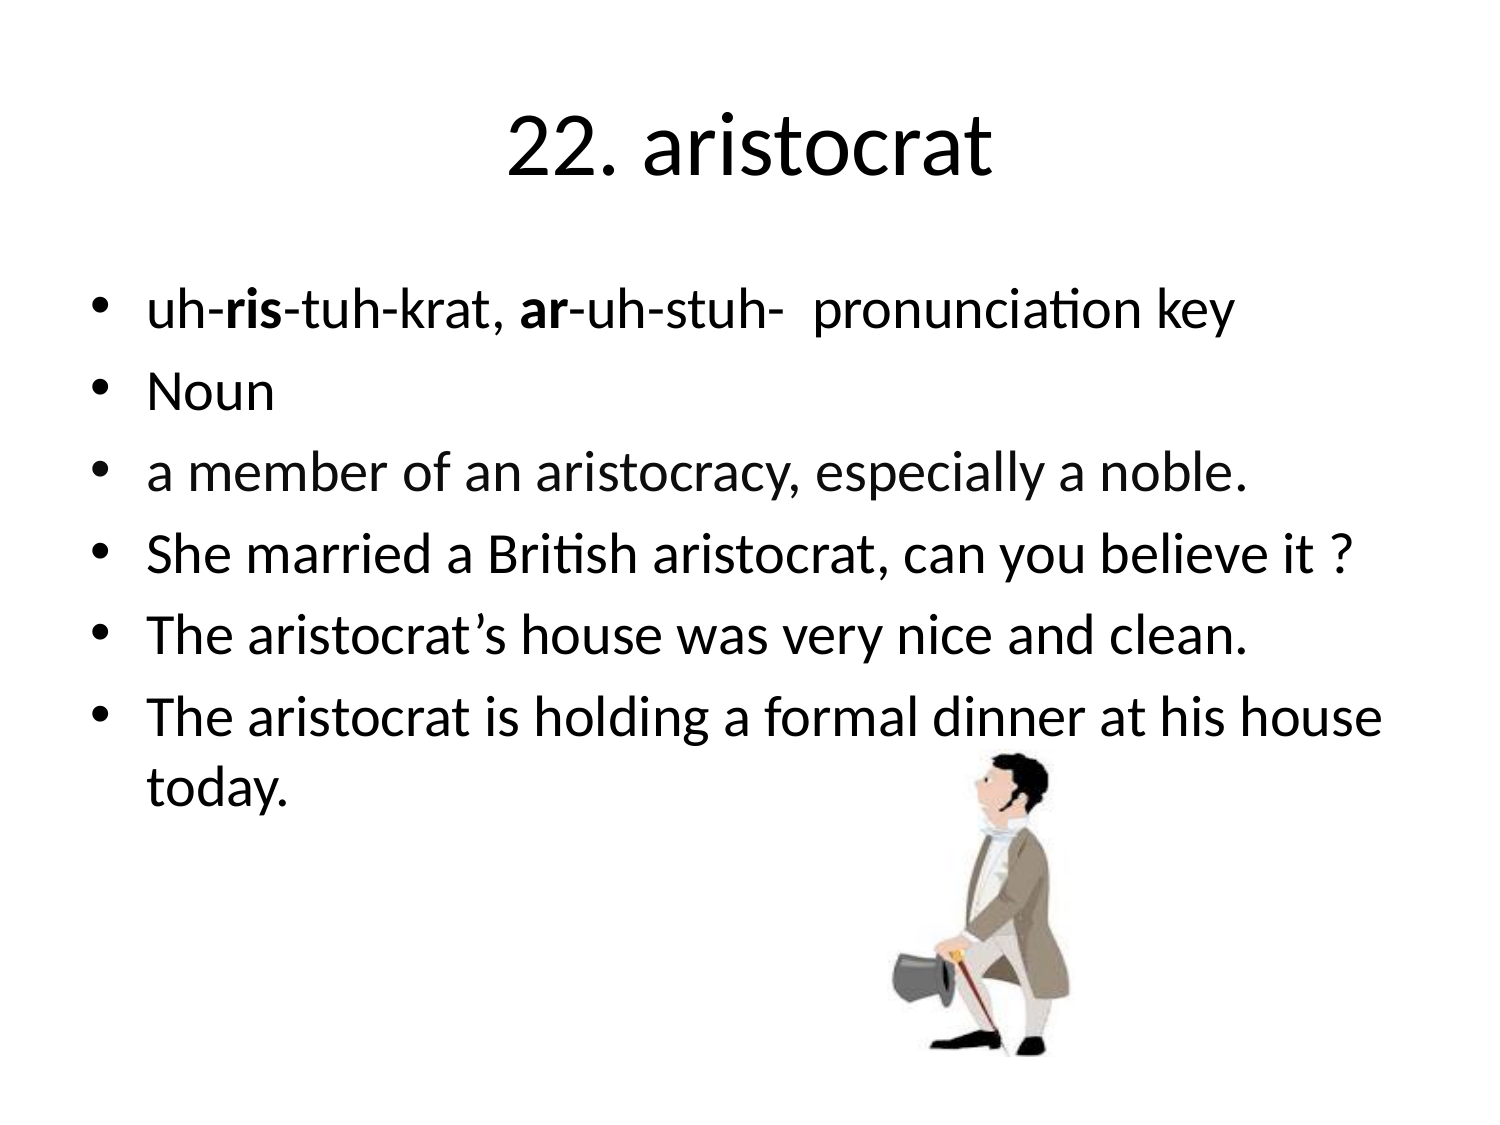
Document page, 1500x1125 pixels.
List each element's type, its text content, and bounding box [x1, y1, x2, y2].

picture [887, 749, 1076, 1057]
list uh-ris-tuh-krat, ar-uh-stuh- pronunciation key Noun a member of an aristocracy, especially a noble. She married a British aristocrat, can you believe it ? The aristocrat’s house was very nice and clean. The aristocrat is holding a formal dinner at his house today. [74, 262, 1426, 1006]
title 22. aristocrat [74, 44, 1426, 233]
